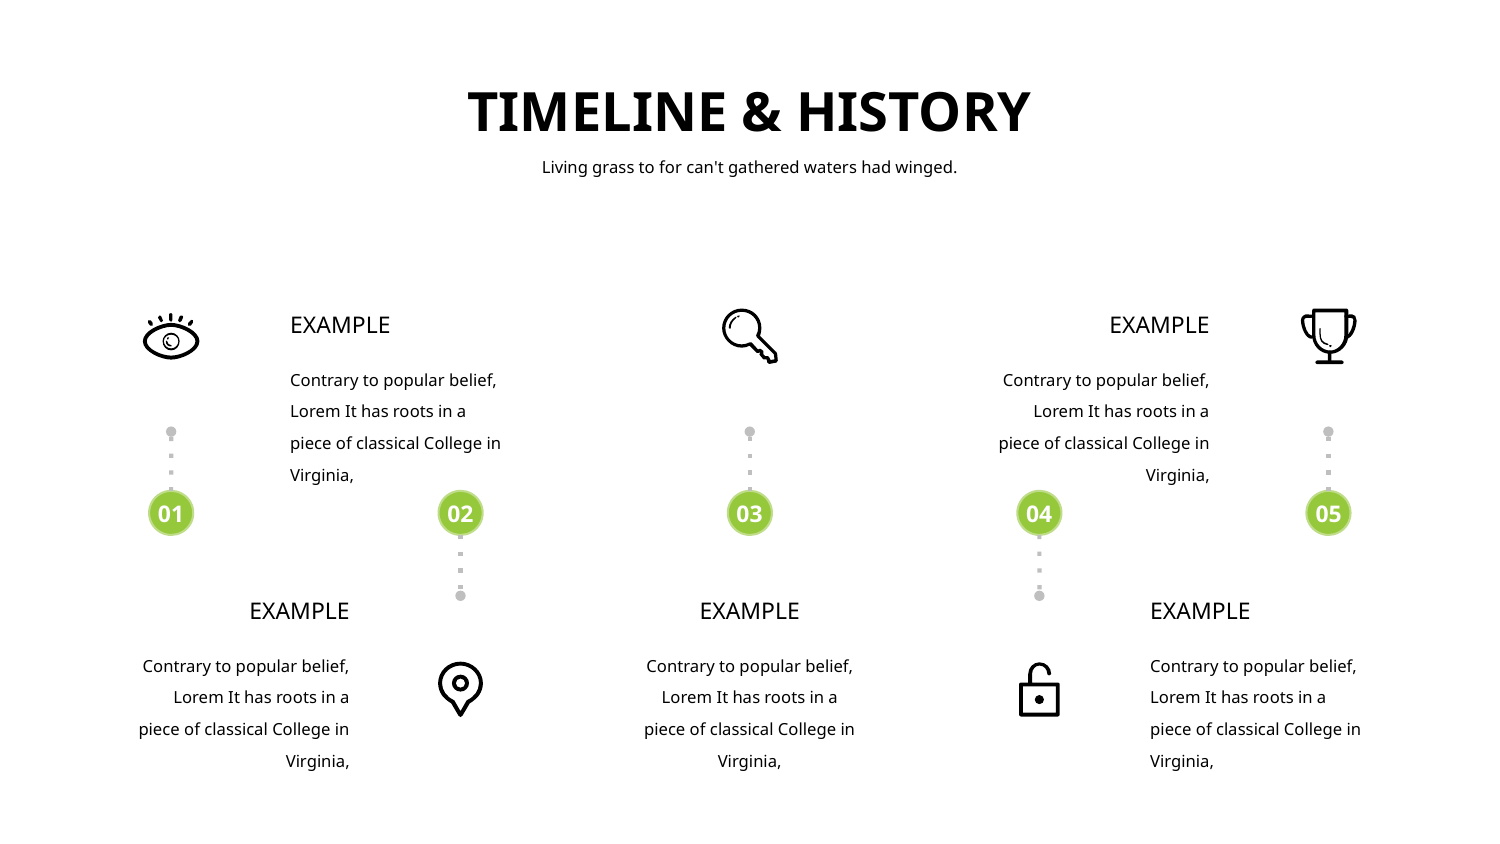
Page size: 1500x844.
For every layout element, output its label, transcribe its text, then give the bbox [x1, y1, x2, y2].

text_box 02 [435, 492, 486, 533]
text_box [142, 313, 200, 360]
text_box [721, 308, 779, 365]
text_box TIMELINE & HISTORY [365, 71, 1135, 149]
text_box [1034, 592, 1045, 602]
text_box [455, 592, 466, 602]
text_box [165, 426, 177, 437]
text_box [1138, 590, 1379, 724]
text_box [744, 426, 755, 437]
text_box 05 [1303, 492, 1355, 533]
text_box 03 [724, 492, 776, 533]
text_box [1019, 662, 1060, 717]
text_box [121, 590, 362, 724]
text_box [278, 304, 519, 438]
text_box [1300, 308, 1357, 365]
text_box 01 [145, 492, 197, 533]
text_box Living grass to for can't gathered waters had winged. [491, 151, 1009, 182]
text_box 04 [1014, 492, 1065, 533]
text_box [981, 304, 1222, 438]
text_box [629, 590, 870, 724]
text_box [1323, 426, 1334, 437]
text_box [438, 661, 483, 718]
